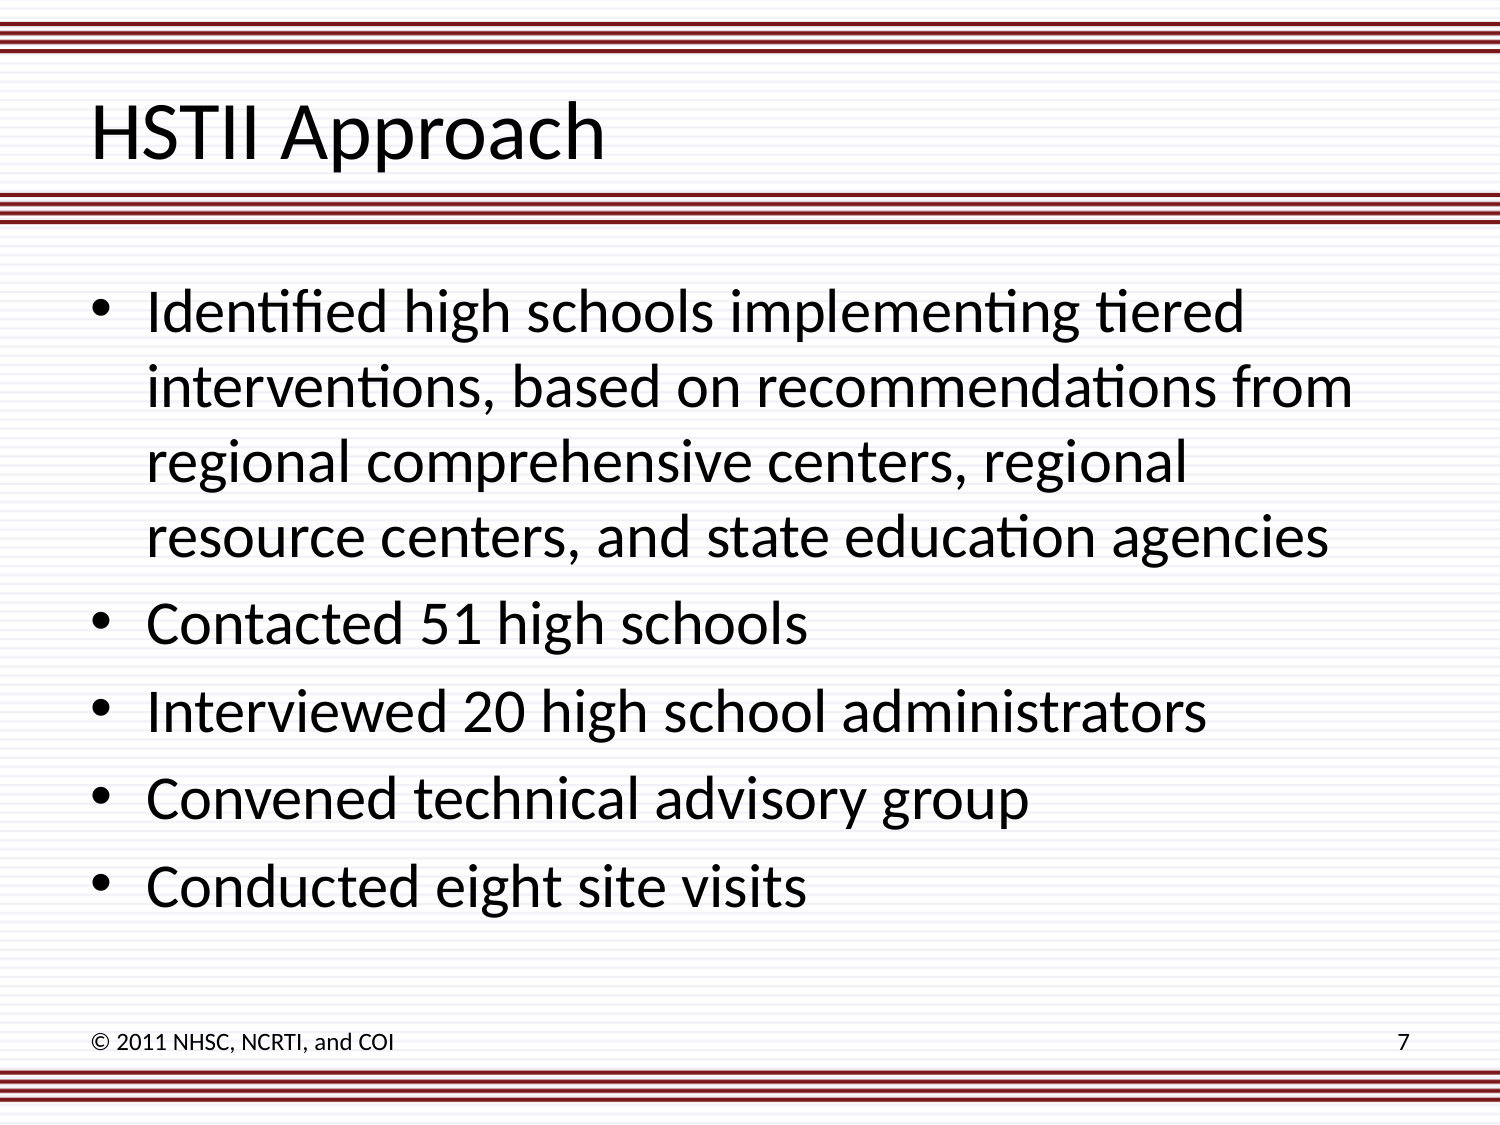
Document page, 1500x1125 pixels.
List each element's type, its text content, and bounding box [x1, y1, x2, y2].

list Identified high schools implementing tiered interventions, based on recommendations from regional comprehensive centers, regional resource centers, and state education agencies Contacted 51 high schools Interviewed 20 high school administrators Convened technical advisory group Conducted eight site visits [74, 262, 1426, 1006]
footer © 2011 NHSC, NCRTI, and COI [75, 1010, 550, 1071]
picture [0, 0, 1500, 1125]
slide_number 7 [1074, 1010, 1425, 1071]
title HSTII Approach [74, 44, 1426, 209]
